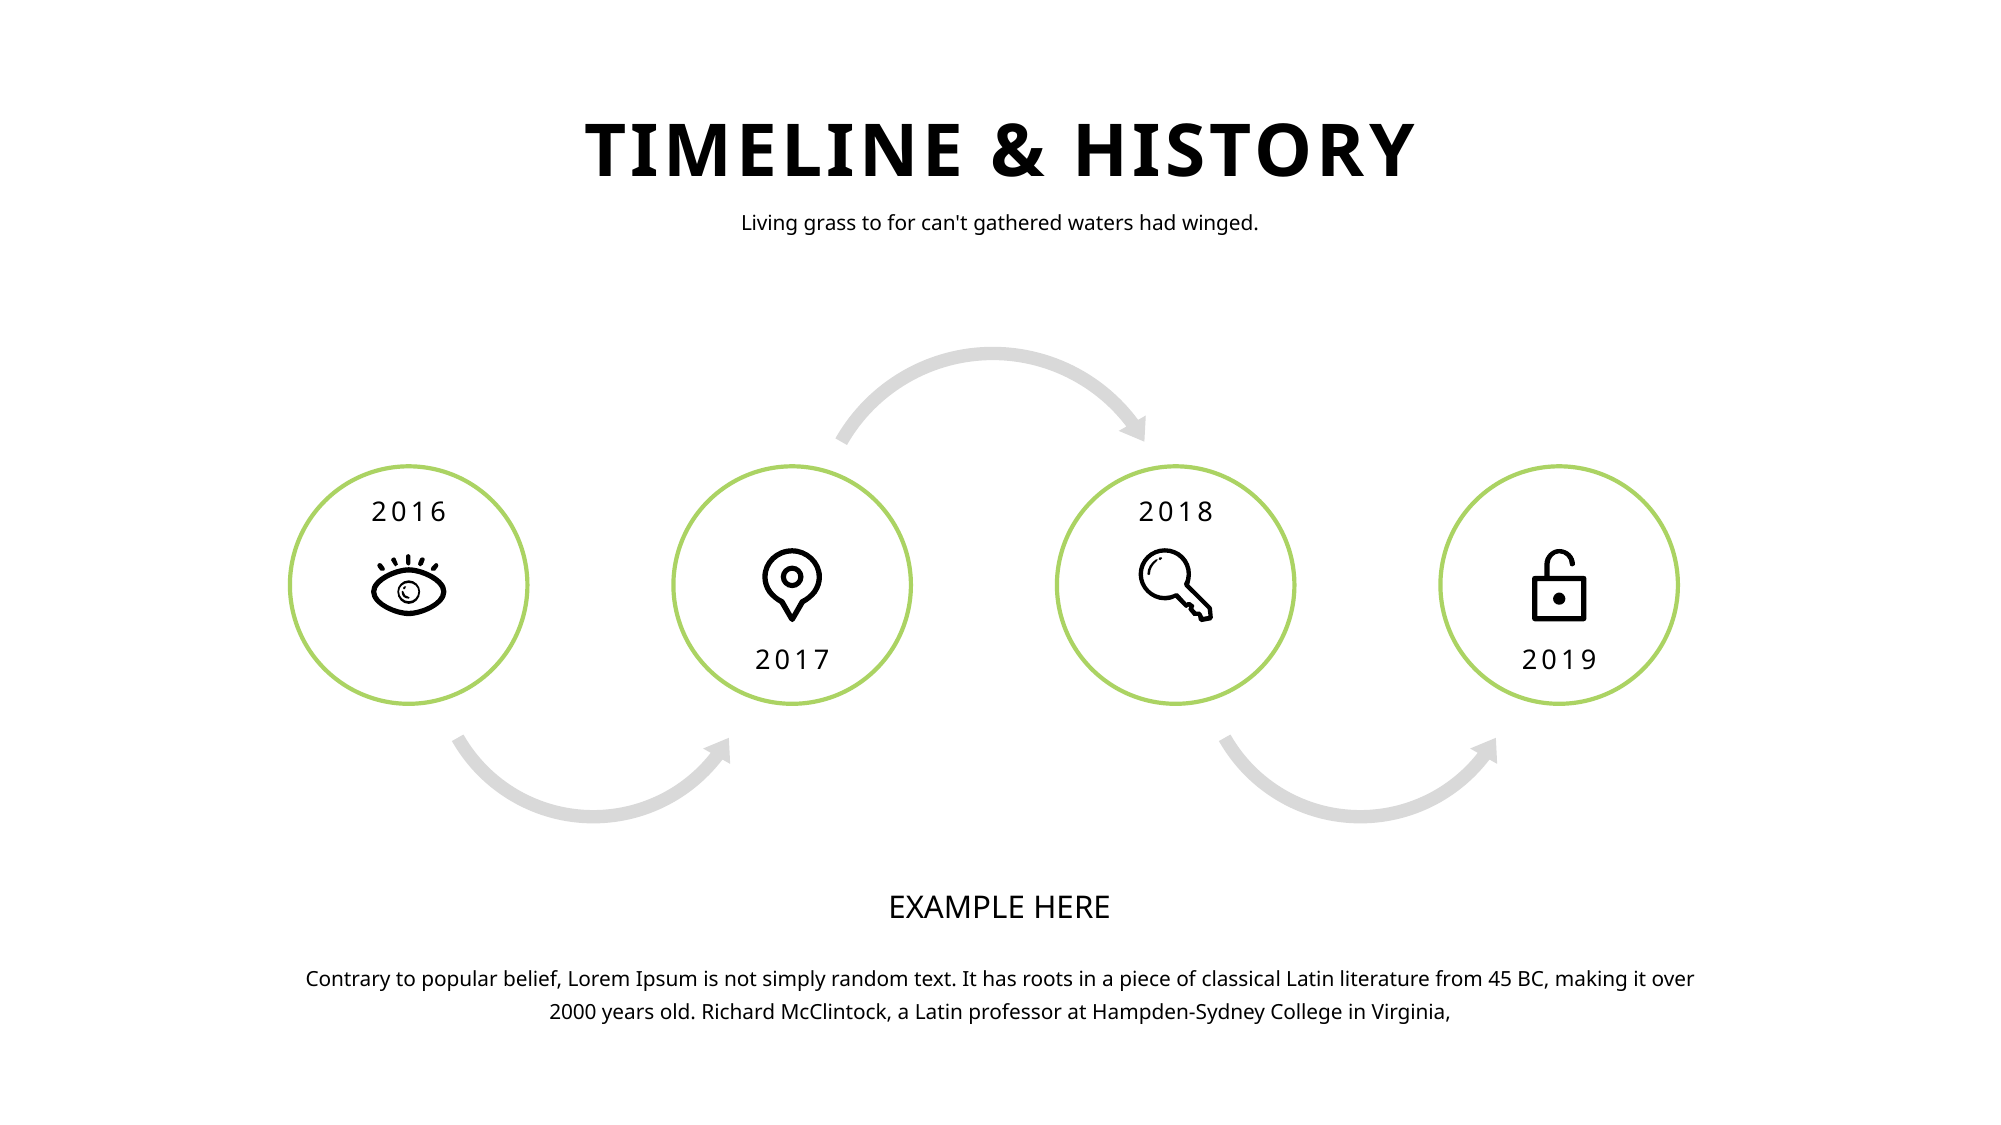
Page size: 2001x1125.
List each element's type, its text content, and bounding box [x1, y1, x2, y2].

text_box [371, 567, 447, 617]
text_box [1138, 548, 1213, 623]
text_box [451, 734, 731, 824]
text_box [377, 563, 385, 571]
text_box [1108, 465, 1244, 486]
text_box [762, 548, 822, 623]
text_box 2018 [1106, 486, 1245, 535]
text_box [341, 465, 477, 486]
text_box [672, 465, 912, 705]
text_box [418, 557, 425, 567]
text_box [269, 879, 1731, 1030]
text_box 2019 [1490, 635, 1629, 683]
text_box [430, 563, 439, 571]
text_box TIMELINE & HISTORY [486, 95, 1513, 199]
text_box [1439, 465, 1679, 705]
text_box 2017 [723, 635, 862, 683]
text_box [1055, 487, 1296, 705]
text_box [835, 346, 1146, 445]
text_box [288, 487, 529, 705]
text_box [1532, 548, 1587, 622]
text_box Living grass to for can't gathered waters had winged. [654, 202, 1346, 242]
text_box 2016 [339, 486, 478, 535]
text_box [1218, 734, 1498, 824]
text_box [391, 557, 398, 567]
text_box [406, 554, 411, 566]
